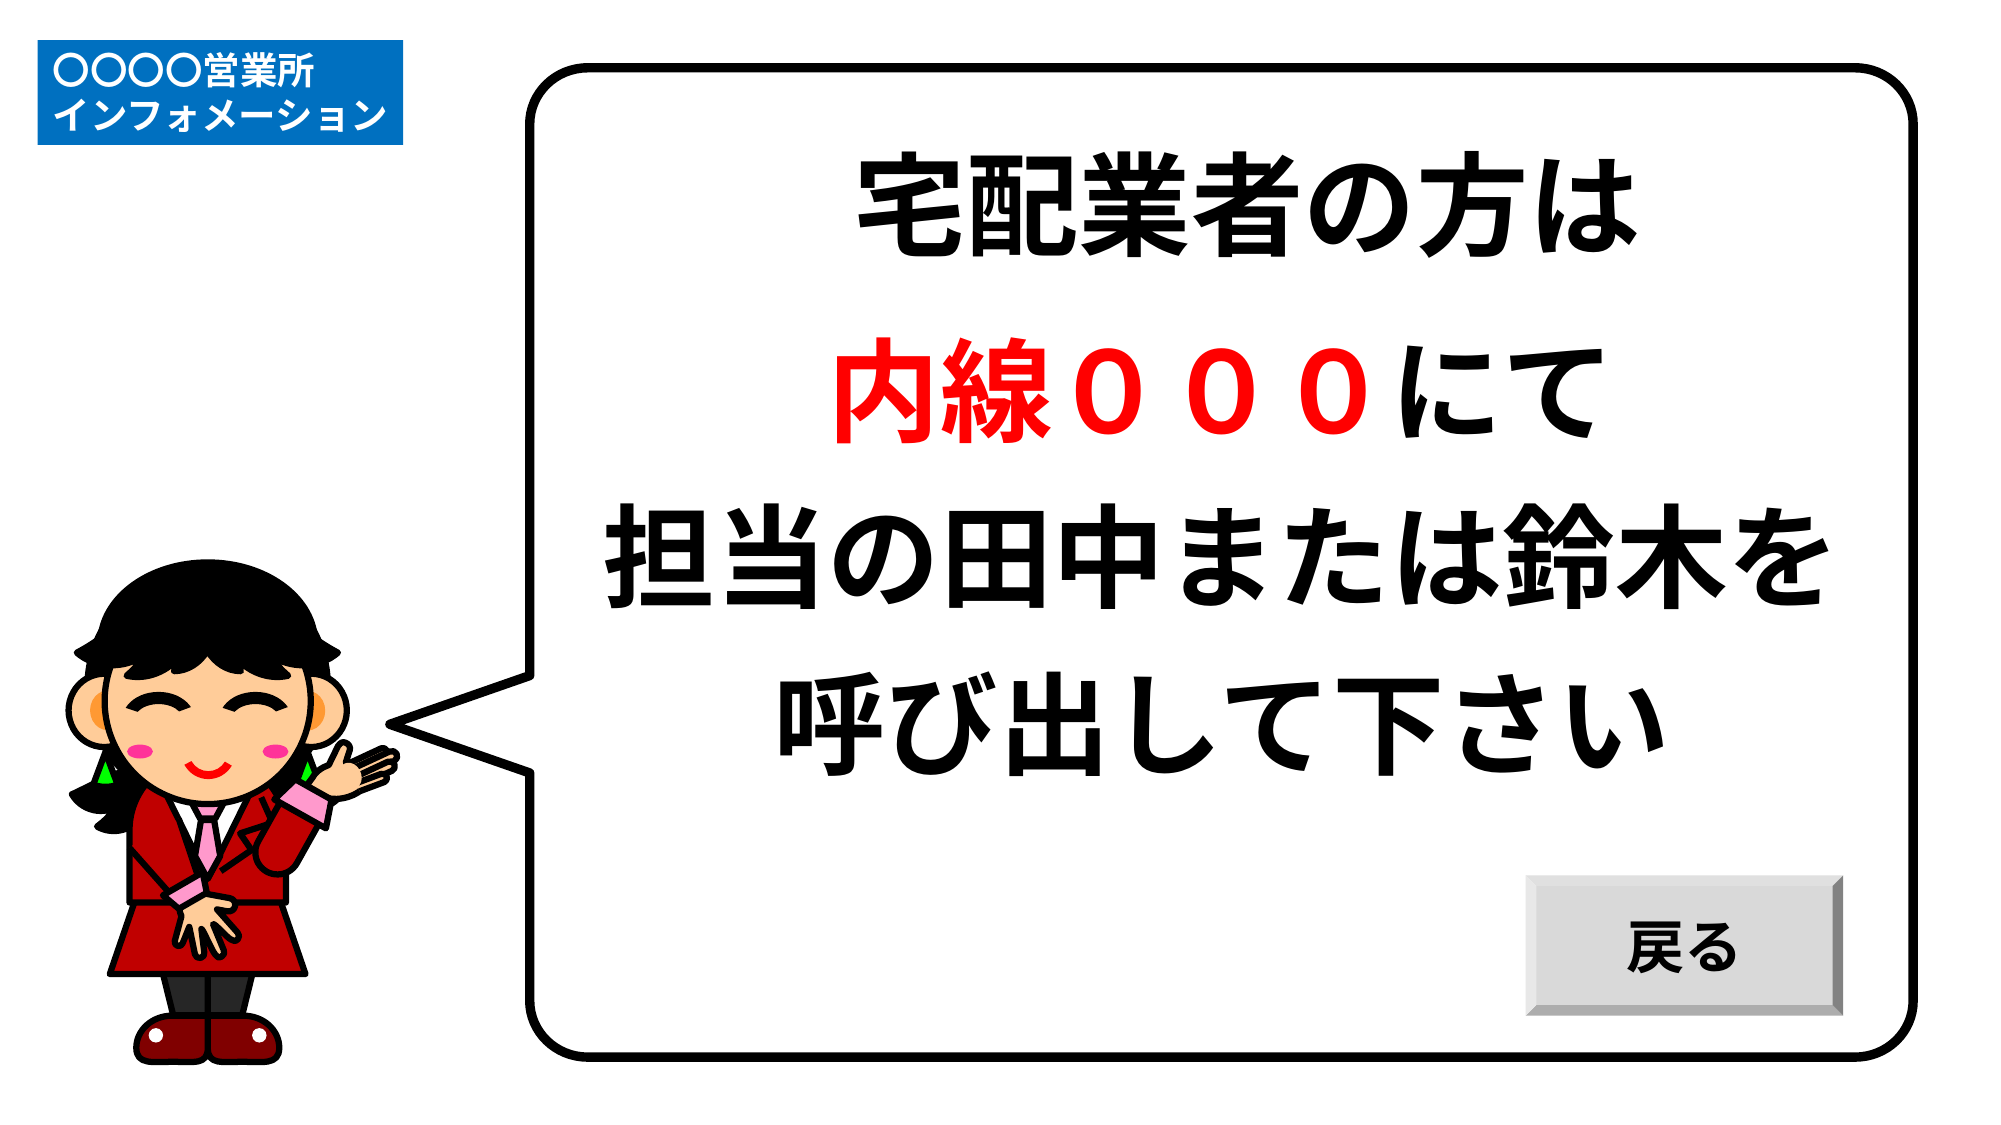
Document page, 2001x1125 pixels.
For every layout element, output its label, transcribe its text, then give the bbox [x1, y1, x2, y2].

text_box 宅配業者の方は [838, 127, 1656, 278]
text_box 〇〇〇〇営業所 インフォメーション [37, 40, 404, 145]
text_box 戻る [1525, 875, 1844, 1016]
text_box 内線０００にて 担当の田中または鈴木を 呼び出して下さい [579, 281, 1864, 797]
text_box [68, 562, 379, 1063]
text_box [389, 67, 1914, 1058]
